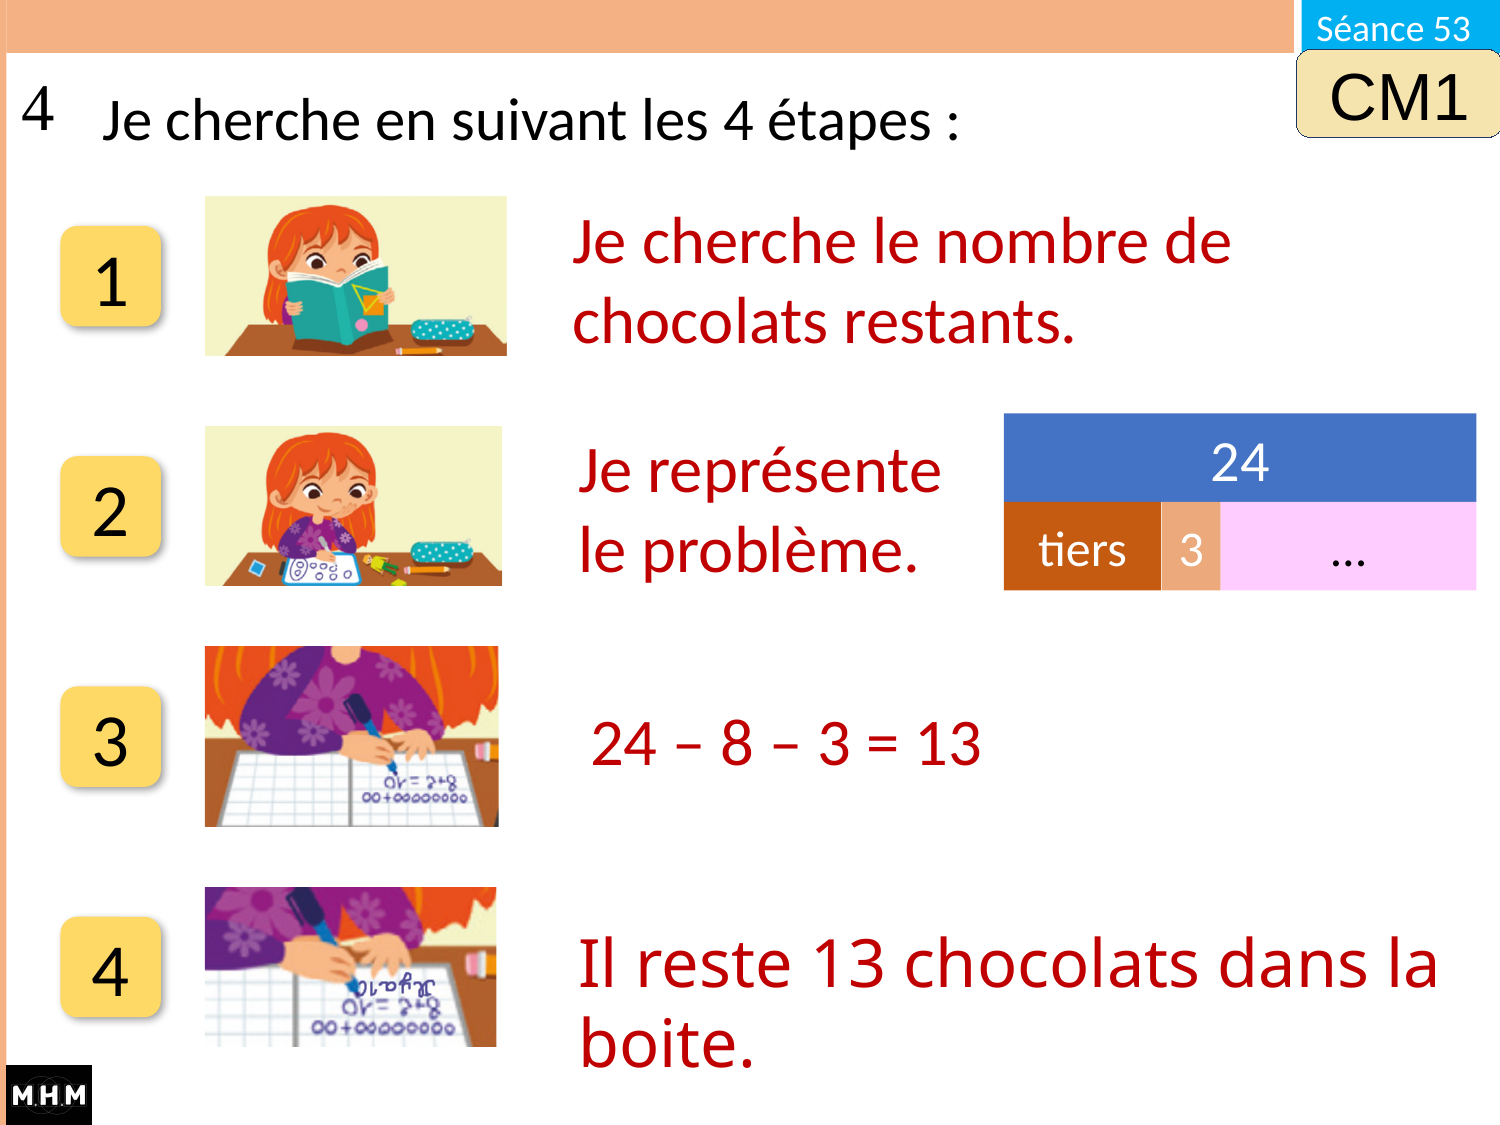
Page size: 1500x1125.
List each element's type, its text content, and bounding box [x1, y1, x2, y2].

text_box Je représente le problème. [563, 418, 993, 593]
picture [204, 196, 515, 356]
text_box 4 [58, 914, 163, 1020]
picture [204, 645, 499, 828]
picture [204, 426, 503, 587]
title Je cherche en suivant les 4 étapes : [88, 35, 1382, 161]
text_box 2 [58, 454, 163, 559]
text_box Je cherche le nombre de chocolats restants. [558, 189, 1458, 365]
text_box Il reste 13 chocolats dans la boite. [563, 913, 1491, 1089]
picture [204, 887, 497, 1047]
text_box … [1219, 500, 1478, 593]
text_box 3 [58, 684, 163, 790]
text_box tiers [1002, 500, 1159, 593]
text_box 3 [1159, 500, 1219, 593]
picture [6, 1065, 92, 1125]
text_box 24 [1002, 411, 1478, 500]
text_box 24 – 8 – 3 = 13 [575, 691, 1333, 786]
text_box CM1 [1296, 49, 1500, 138]
text_box 1 [58, 223, 163, 329]
